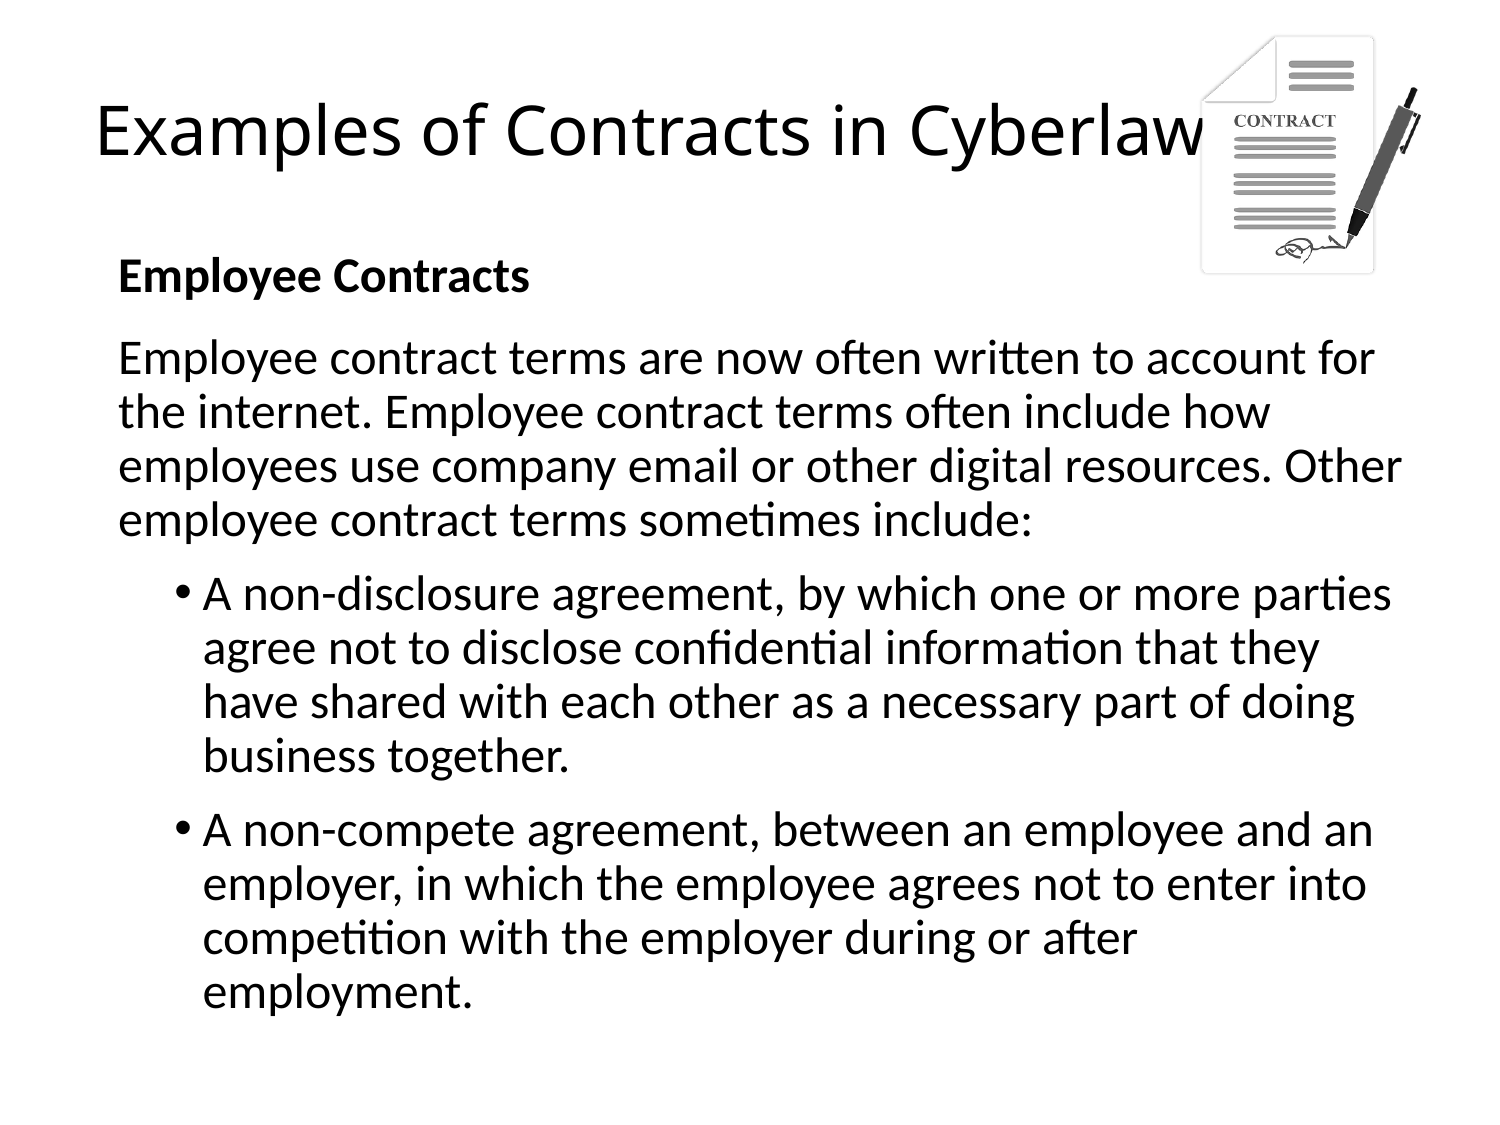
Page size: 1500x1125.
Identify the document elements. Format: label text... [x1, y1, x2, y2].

title Examples of Contracts in Cyberlaw [78, 24, 1374, 242]
list Employee Contracts Employee contract terms are now often written to account for the internet. Employee contract terms often include how employees use company email or other digital resources. Other employee contract terms sometimes include: A non-disclosure agreement, by which one or more parties agree not to disclose confidential information that they have shared with each other as a necessary part of doing business together. A non-compete agreement, between an employee and an employer, in which the employee agrees not to enter into competition with the employer during or after employment. [102, 241, 1422, 1063]
picture [1198, 33, 1421, 276]
